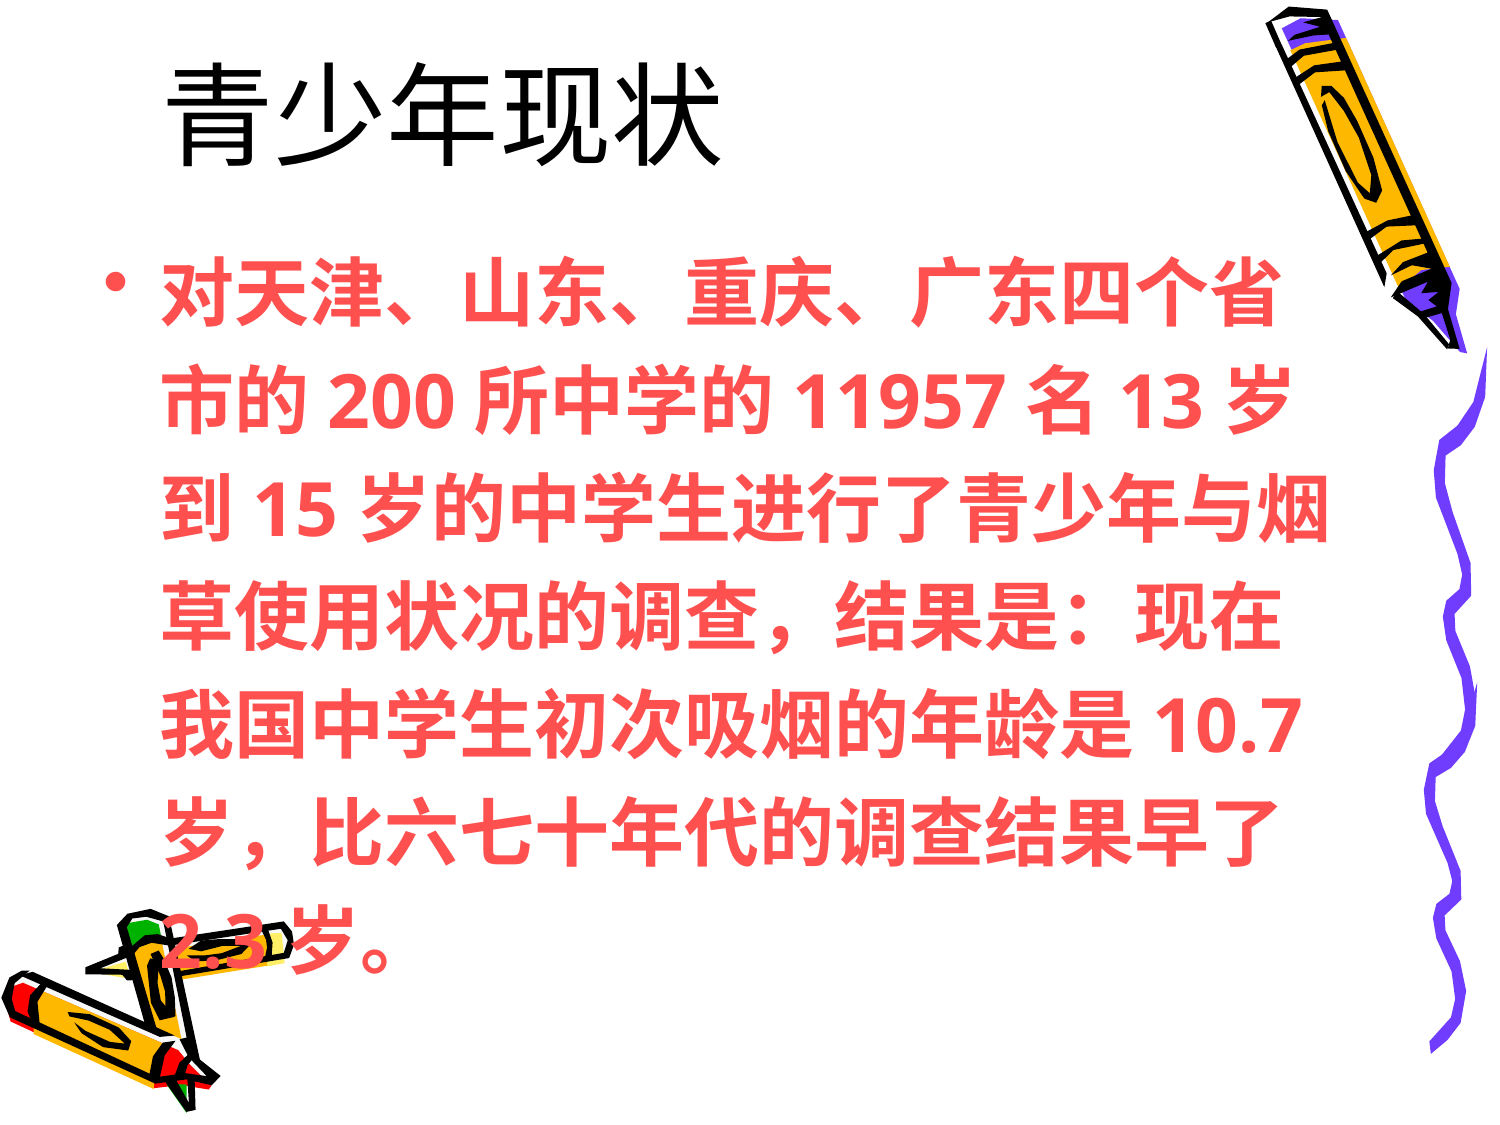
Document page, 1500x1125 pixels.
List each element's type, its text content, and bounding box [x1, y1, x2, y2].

title 青少年现状 [111, 0, 774, 188]
list 对天津、山东、重庆、广东四个省市的200所中学的11957名13岁到15岁的中学生进行了青少年与烟草使用状况的调查，结果是：现在我国中学生初次吸烟的年龄是10.7岁，比六七十年代的调查结果早了2.3岁。 [88, 219, 1364, 965]
